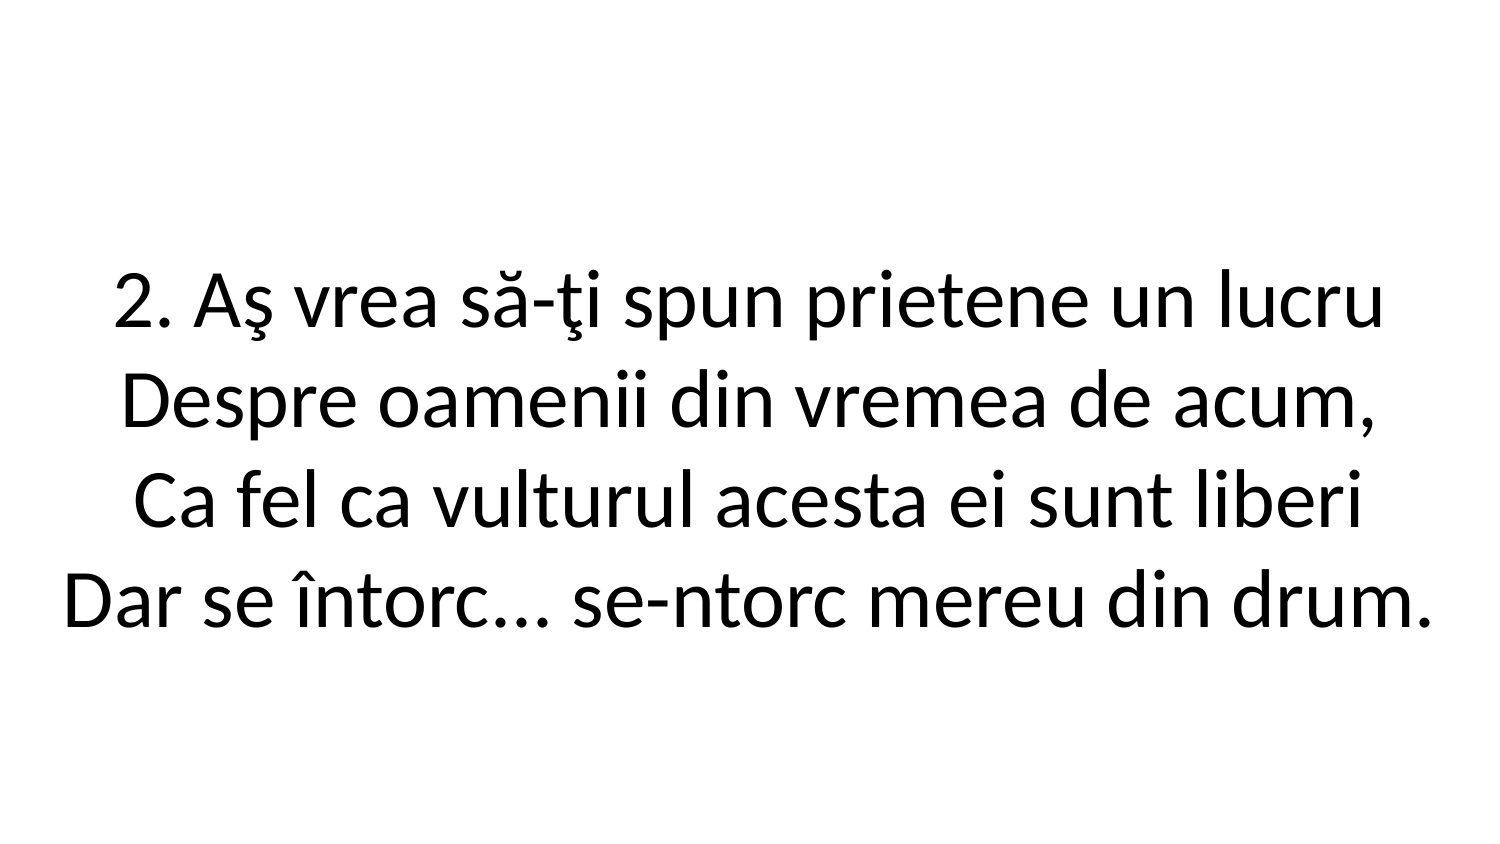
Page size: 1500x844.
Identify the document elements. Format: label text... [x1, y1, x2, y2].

text_box 2. Aş vrea să-ţi spun prietene un lucru Despre oamenii din vremea de acum, Ca fel ca vulturul acesta ei sunt liberi Dar se întorc... se-ntorc mereu din drum. [48, 192, 1452, 652]
